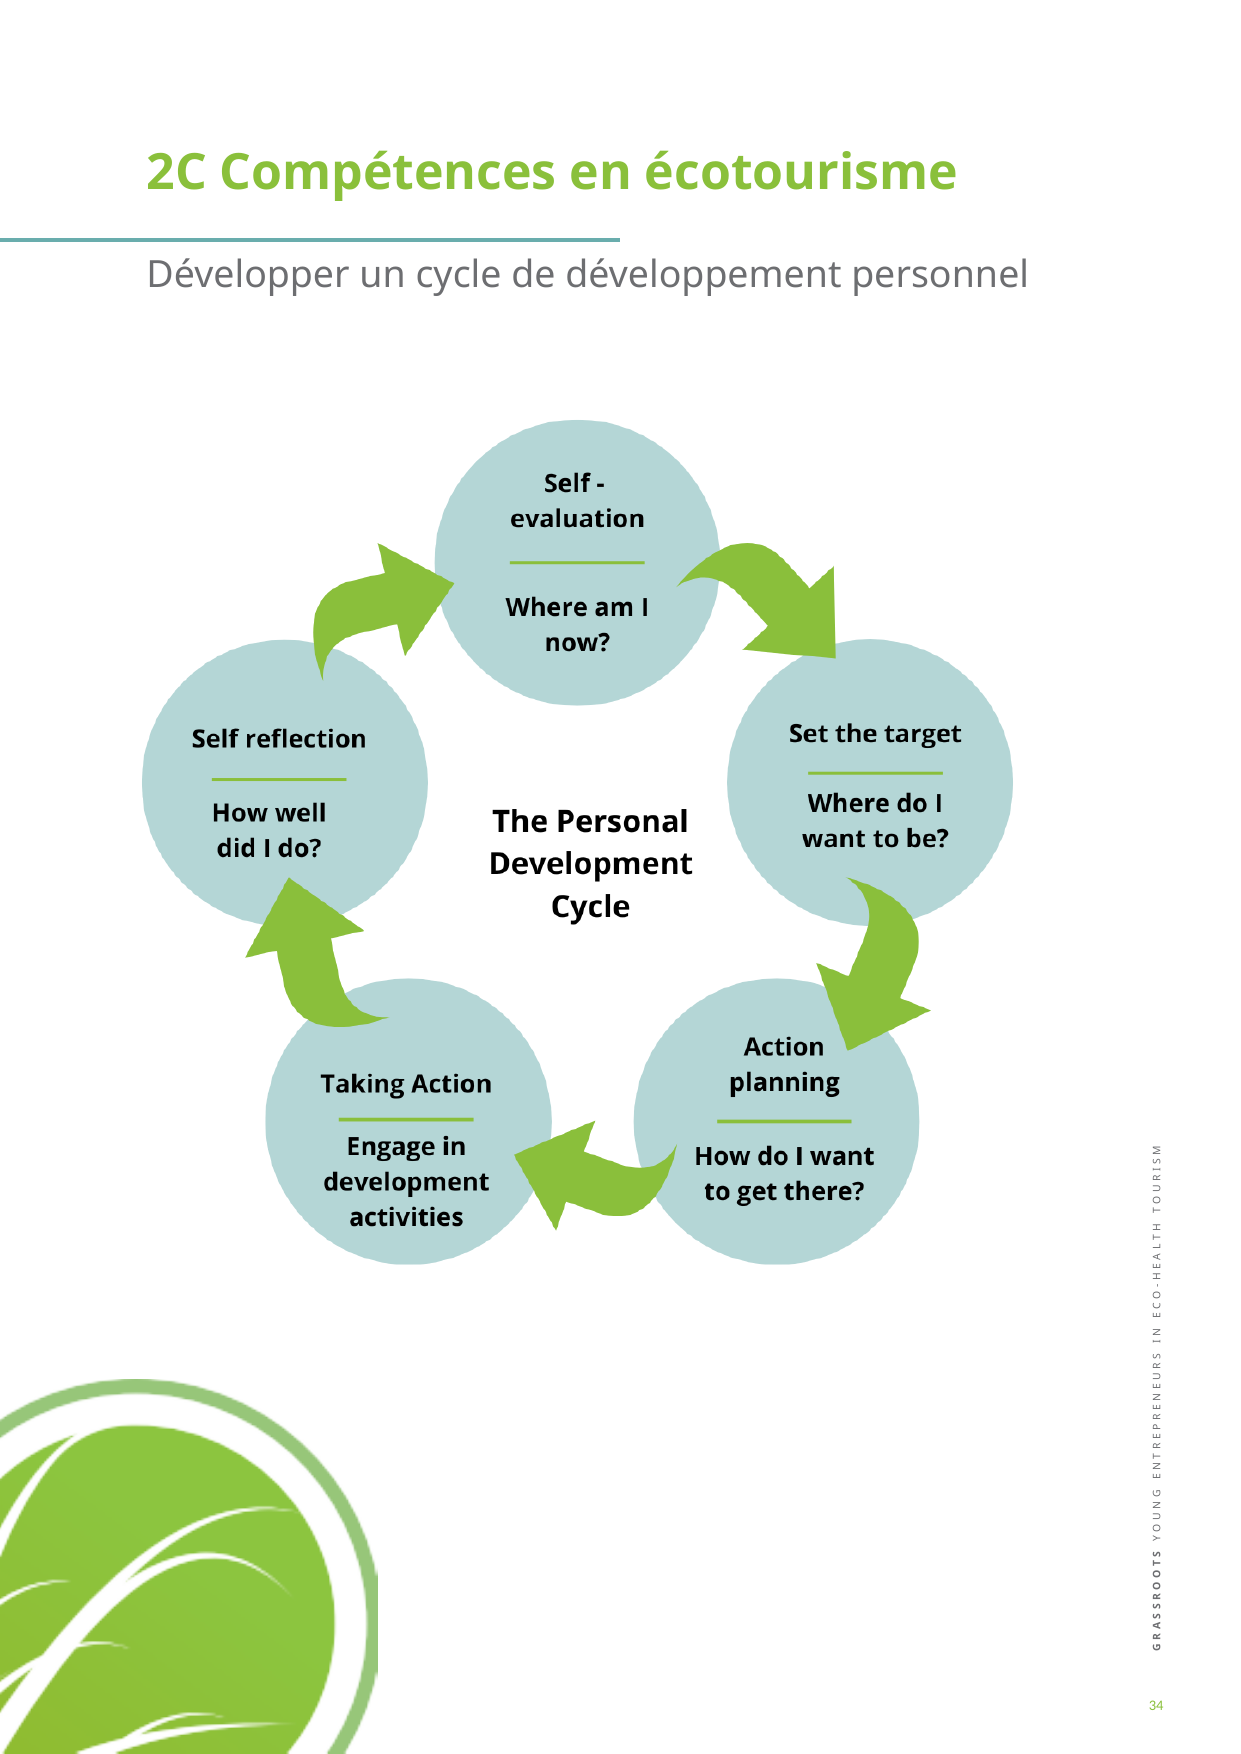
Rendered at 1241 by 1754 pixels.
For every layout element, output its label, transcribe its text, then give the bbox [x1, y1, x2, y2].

list Développer un cycle de développement personnel [131, 242, 1109, 371]
slide_number 34 [1125, 1666, 1187, 1743]
text_box 2C Compétences en écotourisme [131, 132, 1109, 242]
picture [113, 385, 1041, 1314]
